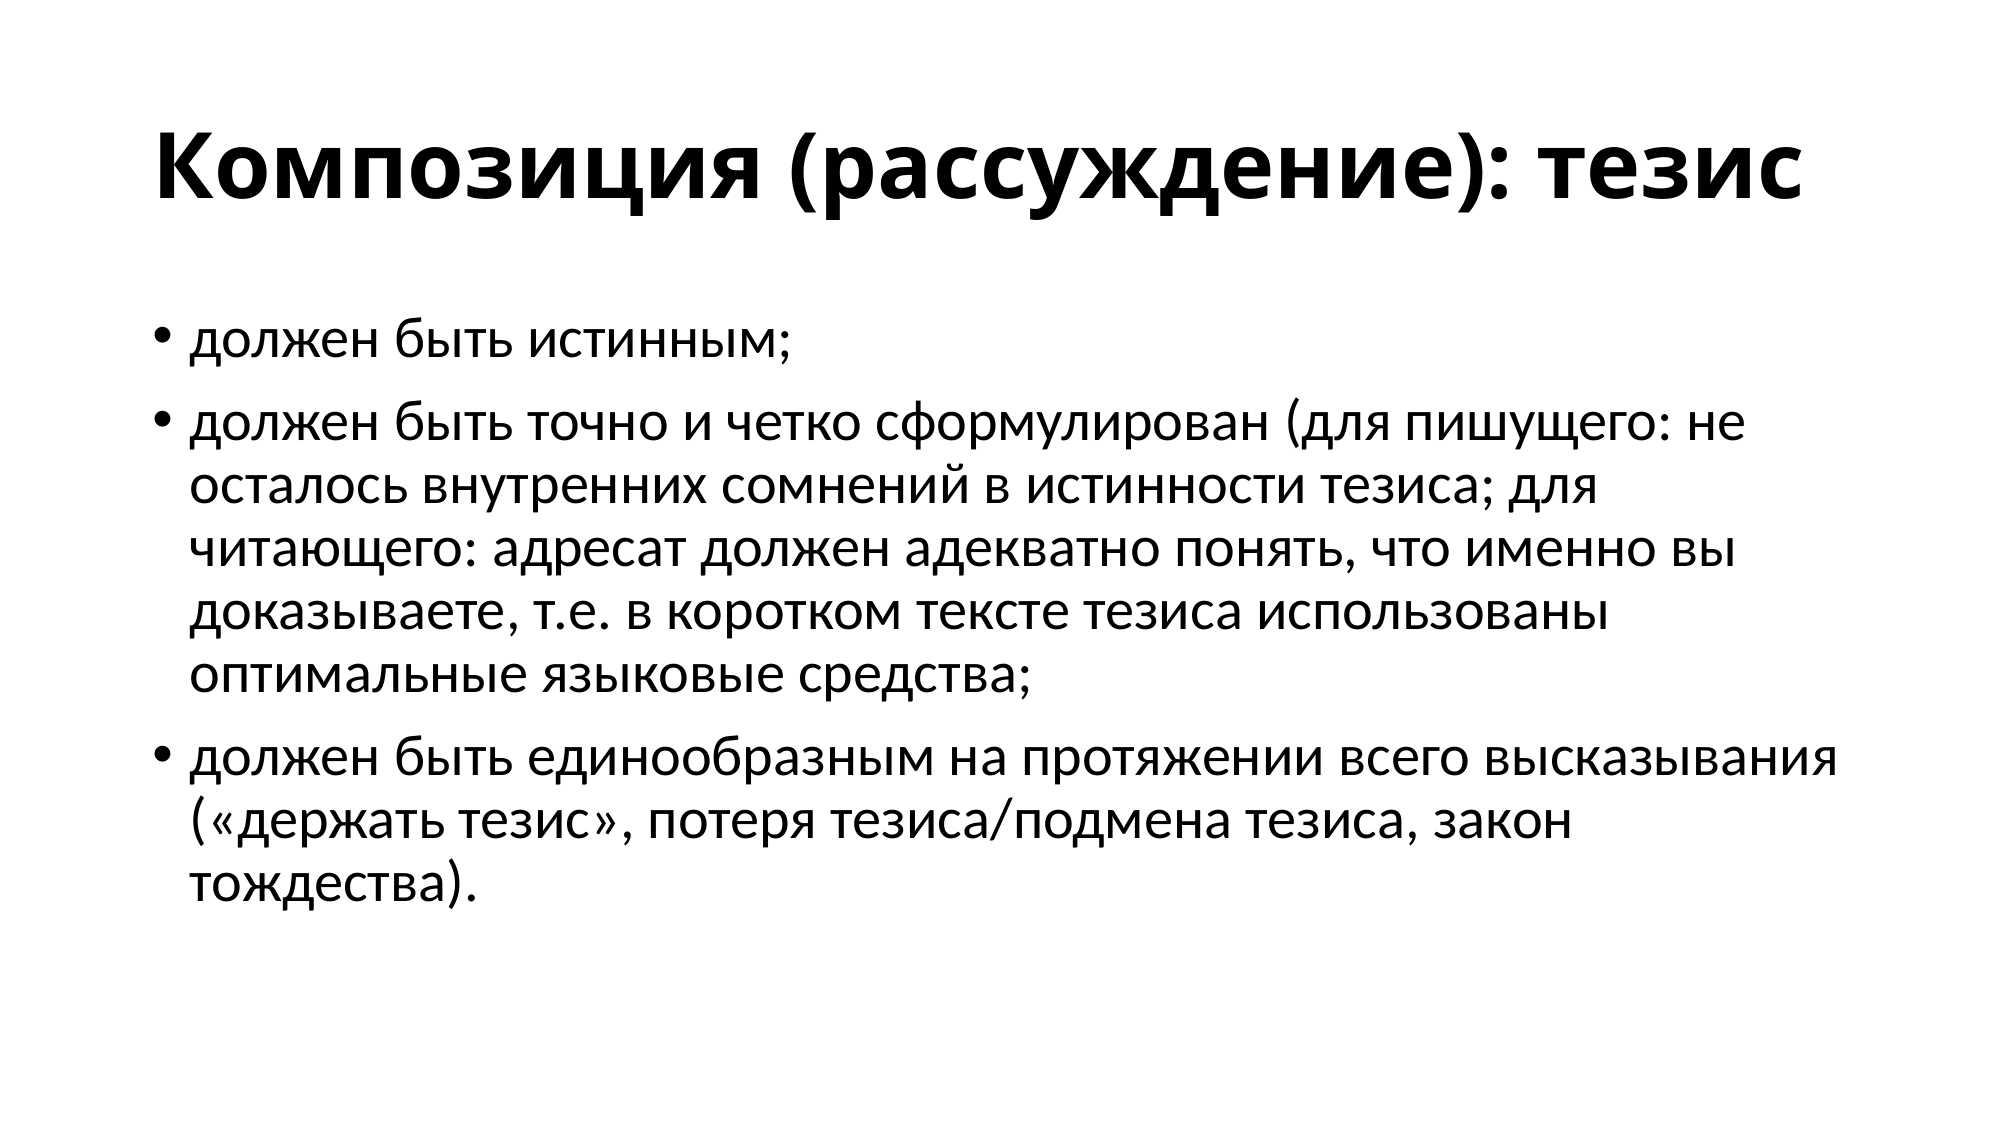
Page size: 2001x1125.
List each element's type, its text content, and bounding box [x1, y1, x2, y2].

title Композиция (рассуждение): тезис [137, 59, 1863, 278]
list должен быть истинным; должен быть точно и четко сформулирован (для пишущего: не осталось внутренних сомнений в истинности тезиса; для читающего: адресат должен адекватно понять, что именно вы доказываете, т.е. в коротком тексте тезиса использованы оптимальные языковые средства; должен быть единообразным на протяжении всего высказывания («держать тезис», потеря тезиса/подмена тезиса, закон тождества). [137, 299, 1863, 1014]
